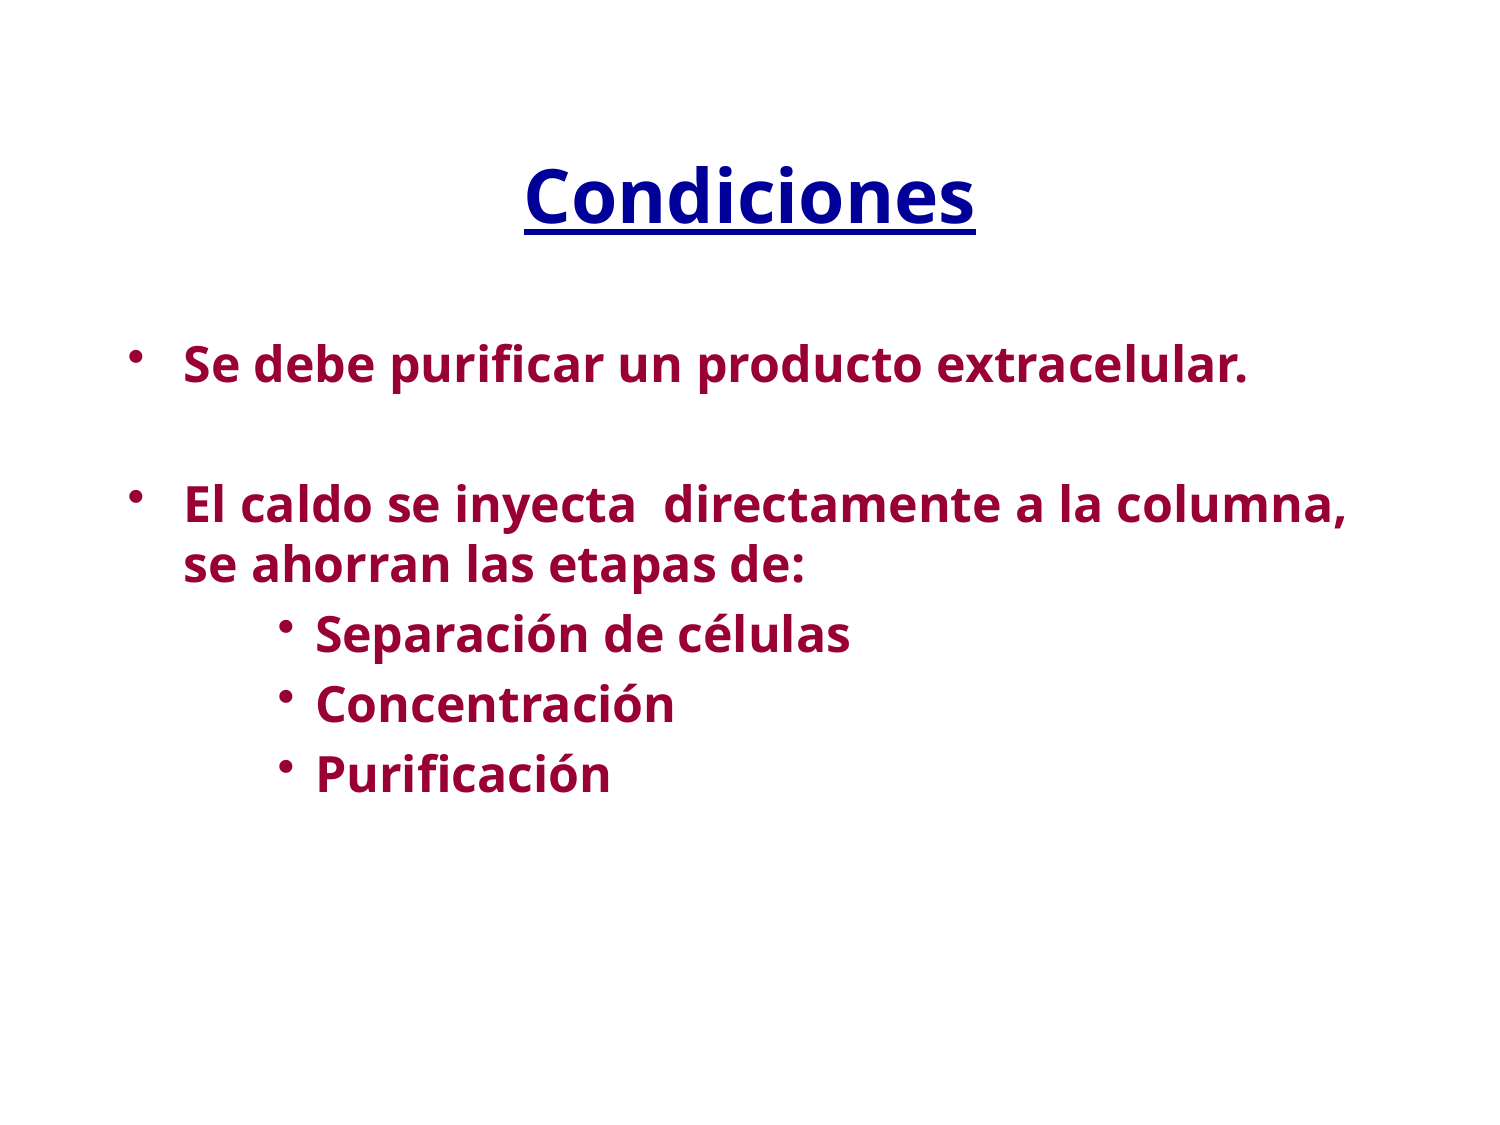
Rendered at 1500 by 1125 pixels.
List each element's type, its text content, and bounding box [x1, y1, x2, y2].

list Se debe purificar un producto extracelular. El caldo se inyecta directamente a la columna, se ahorran las etapas de: Separación de células Concentración Purificación [112, 324, 1388, 1001]
title Condiciones [112, 99, 1388, 288]
